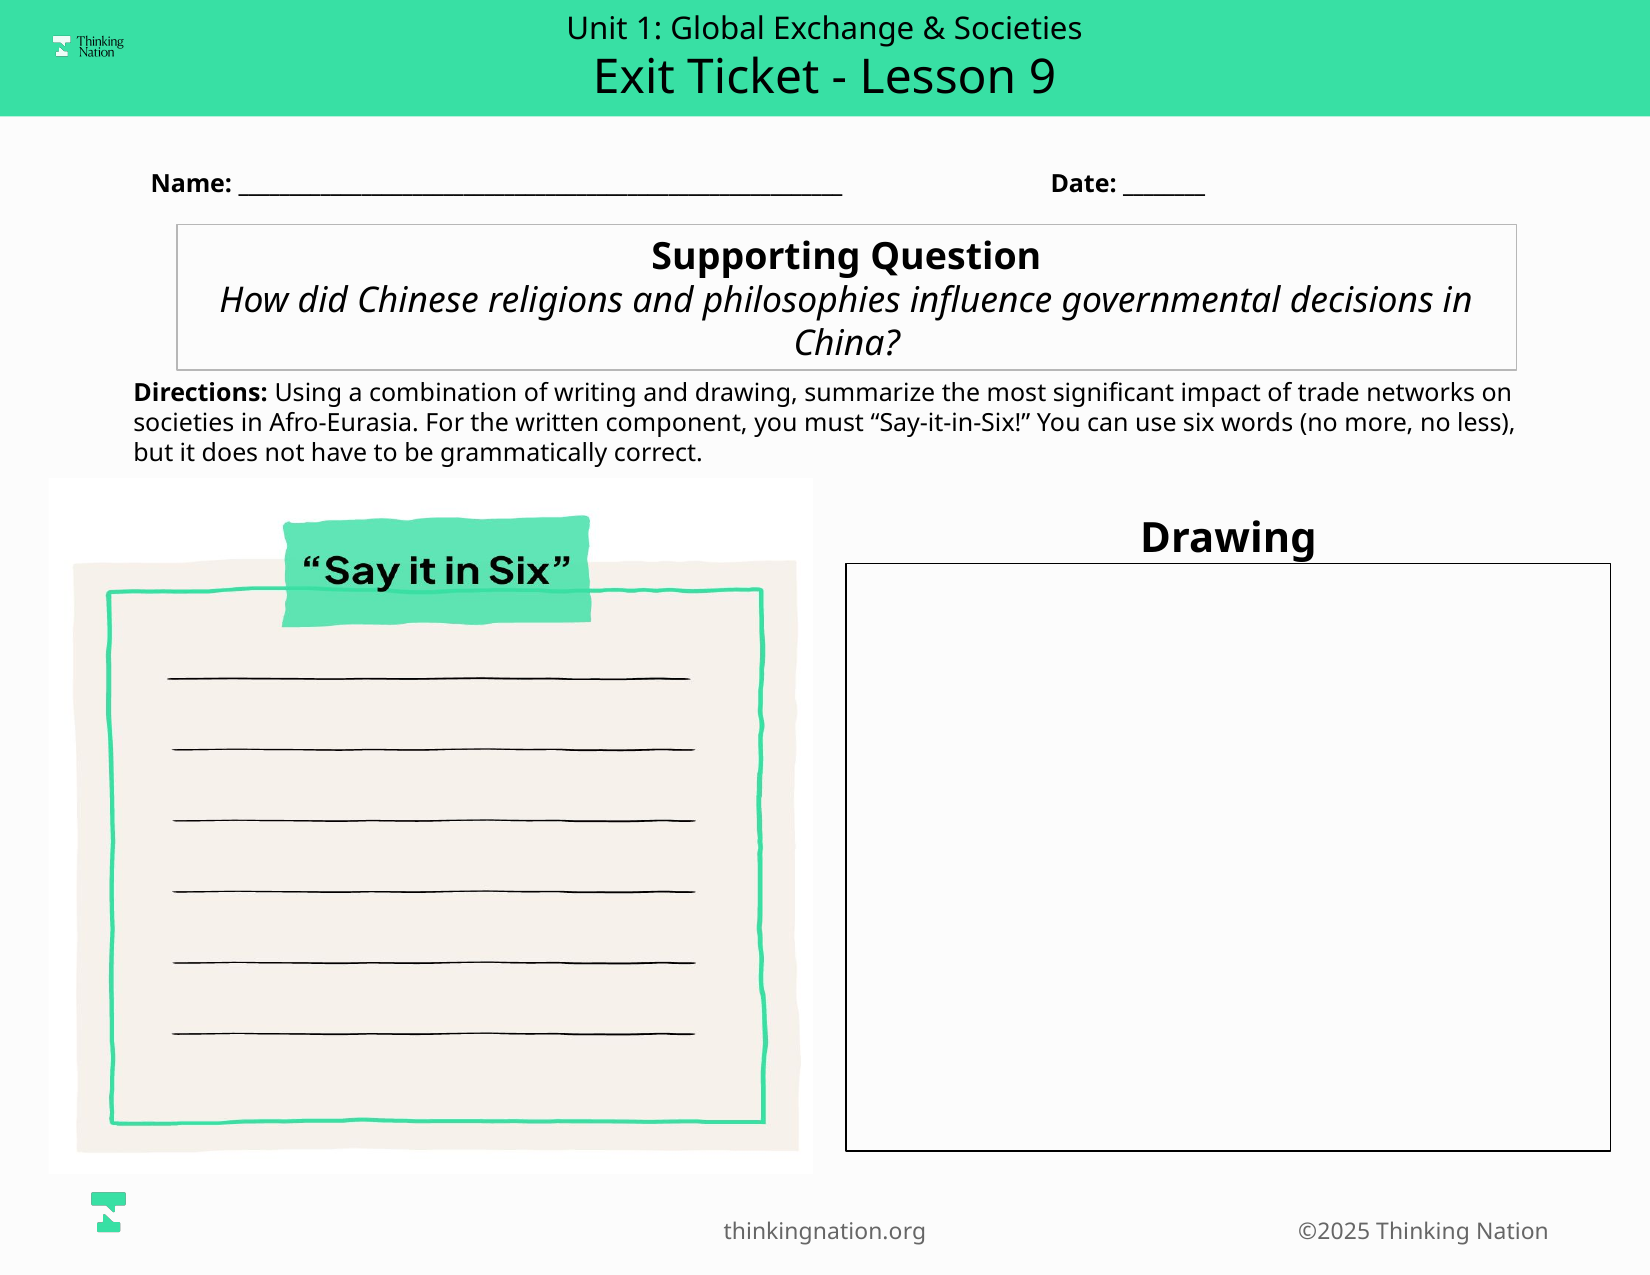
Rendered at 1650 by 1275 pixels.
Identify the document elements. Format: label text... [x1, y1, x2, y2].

text_box thinkingnation.org [629, 1200, 1021, 1240]
picture [47, 477, 814, 1175]
text_box Unit 1: Global Exchange & Societies Exit Ticket - Lesson 9 [0, 0, 1650, 117]
text_box Drawing [1090, 496, 1367, 551]
text_box Name: ___________________________________________________________ Date: ________ [135, 152, 1554, 212]
text_box ©2025 Thinking Nation [1174, 1200, 1566, 1240]
picture [45, 28, 126, 63]
picture [80, 1184, 136, 1240]
text_box Directions: Using a combination of writing and drawing, summarize the most significant impact of trade networks on societies in Afro-Eurasia. For the written component, you must “Say-it-in-Six!” You can use six words (no more, no less), but it does not have to be grammatically correct. [118, 361, 1576, 482]
text_box Supporting Question How did Chinese religions and philosophies influence governmental decisions in China? [176, 224, 1517, 361]
text_box [846, 563, 1611, 1151]
